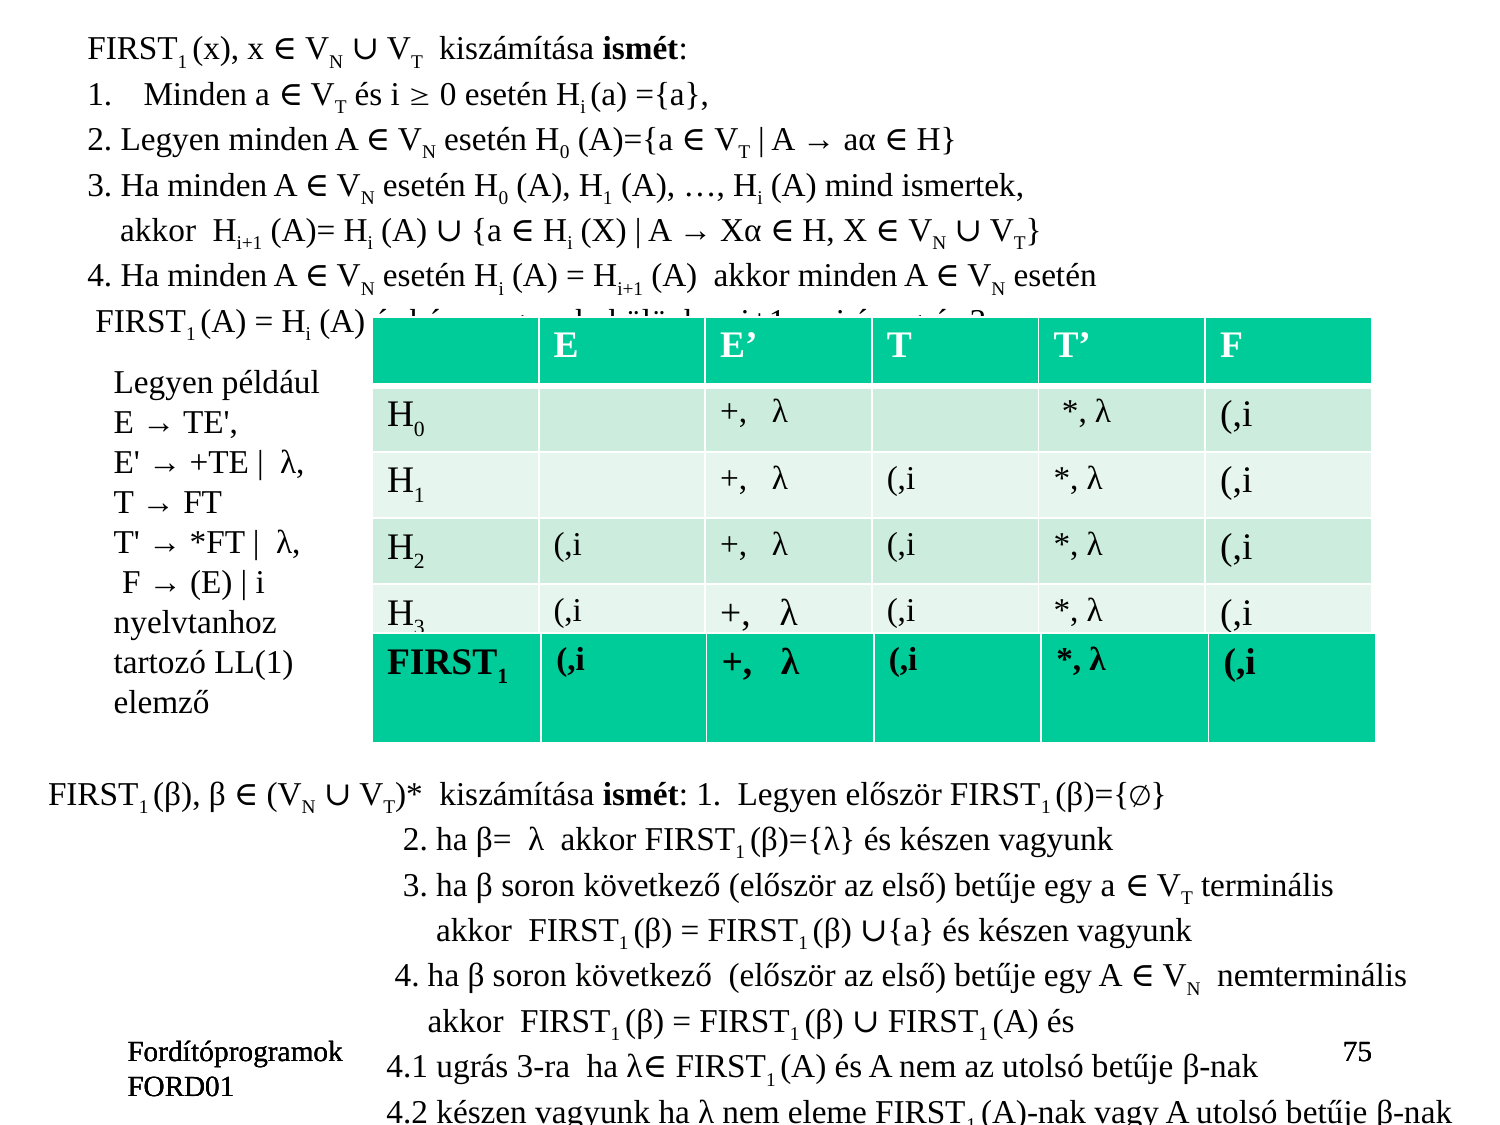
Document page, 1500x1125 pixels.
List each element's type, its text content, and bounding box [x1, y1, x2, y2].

table_header T [873, 318, 1038, 383]
table_cell (,i [540, 585, 704, 632]
table_cell H1 [373, 453, 538, 517]
table_cell +, λ [706, 389, 871, 451]
table_header (,i [875, 634, 1040, 742]
table_cell *, λ [1039, 389, 1204, 451]
table_cell +, λ [706, 585, 871, 632]
table_header FIRST1 [373, 634, 540, 742]
text_box FIRST1 (x), x ∈ VN ∪ VT kiszámítása ismét: Minden a ∈ VT és i  0 esetén Hi (a) ={a}, 2. Legyen minden A ∈ VN esetén H0 (A)={a ∈ VT | A → aα ∈ H} 3. Ha minden A ∈ VN esetén H0 (A), H1 (A), …, Hi (A) mind ismertek, akkor Hi+1 (A)= Hi (A) ∪ {a ∈ Hi (X) | A → Xα ∈ H, X ∈ VN ∪ VT} 4. Ha minden A ∈ VN esetén Hi (A) = Hi+1 (A) akkor minden A ∈ VN esetén FIRST1 (A) = Hi (A) és kész vagyunk, különben i+1 → i és ugrás 3-ra [72, 19, 1121, 352]
table_cell (,i [873, 519, 1038, 583]
table_header F [1206, 318, 1371, 383]
table_cell *, λ [1039, 453, 1204, 517]
table_cell *, λ [1039, 585, 1204, 632]
table_header (,i [1209, 634, 1375, 742]
table_cell (,i [873, 585, 1038, 632]
table_header E [540, 318, 704, 383]
table_header +, λ [707, 634, 873, 742]
table_cell (,i [1206, 453, 1371, 517]
table_cell (,i [1206, 585, 1371, 632]
table_header [373, 318, 538, 383]
text_box Legyen például E → TE', E' → +TE | λ, T → FT T' → *FT | λ, F → (E) | i nyelvtanhoz tartozó LL(1) elemző [99, 353, 336, 764]
table_header E’ [706, 318, 871, 383]
table_cell [873, 389, 1038, 451]
table_cell [540, 389, 704, 451]
table_cell (,i [1206, 519, 1371, 583]
table_header *, λ [1042, 634, 1208, 742]
table_cell [540, 453, 704, 517]
table_cell (,i [540, 519, 704, 583]
table_cell +, λ [706, 453, 871, 517]
table_cell H0 [373, 389, 538, 451]
table_cell H3 [373, 585, 538, 632]
table_cell +, λ [706, 519, 871, 583]
table_header T’ [1039, 318, 1204, 383]
table_cell (,i [1206, 389, 1371, 451]
table_cell *, λ [1039, 519, 1204, 583]
table_cell (,i [873, 453, 1038, 517]
table_cell H2 [373, 519, 538, 583]
text_box FIRST1 (β), β ∈ (VN ∪ VT)* kiszámítása ismét: 1. Legyen először FIRST1 (β)={∅} 2. ha β= λ akkor FIRST1 (β)={λ} és készen vagyunk 3. ha β soron következő (először az első) betűje egy a ∈ VT terminális akkor FIRST1 (β) = FIRST1 (β) ∪{a} és készen vagyunk 4. ha β soron következő (először az első) betűje egy A ∈ VN nemterminális akkor FIRST1 (β) = FIRST1 (β) ∪ FIRST1 (A) és 4.1 ugrás 3-ra ha λ∈ FIRST1 (A) és A nem az utolsó betűje β-nak 4.2 készen vagyunk ha λ nem eleme FIRST1 (A)-nak vagy A utolsó betűje β-nak [33, 764, 1468, 1125]
table_header (,i [542, 634, 706, 742]
